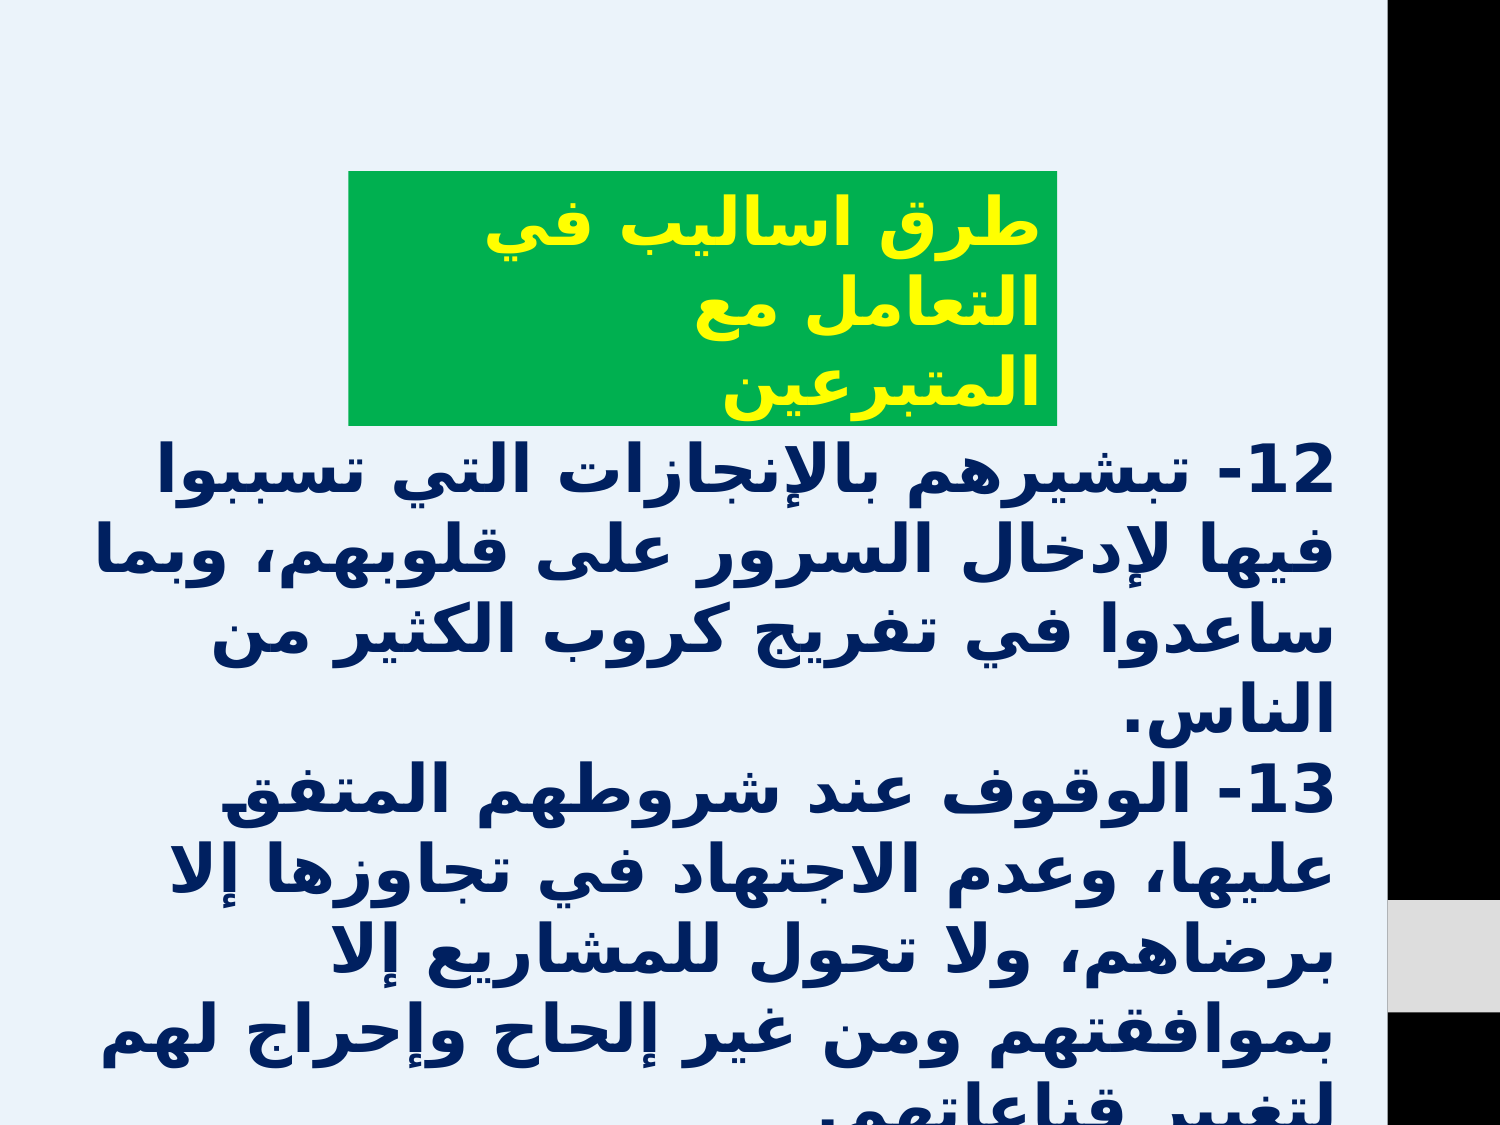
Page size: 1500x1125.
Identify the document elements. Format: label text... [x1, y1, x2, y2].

text_box 12- تبشيرهم بالإنجازات التي تسببوا فيها لإدخال السرور على قلوبهم، وبما ساعدوا في تفريج كروب الكثير من الناس. 13- الوقوف عند شروطهم المتفق عليها، وعدم الاجتهاد في تجاوزها إلا برضاهم، ولا تحول للمشاريع إلا بموافقتهم ومن غير إلحاح وإحراج لهم لتغيير قناعاتهم. [17, 418, 1353, 1125]
text_box طرق اساليب في التعامل مع المتبرعين [348, 171, 1058, 426]
